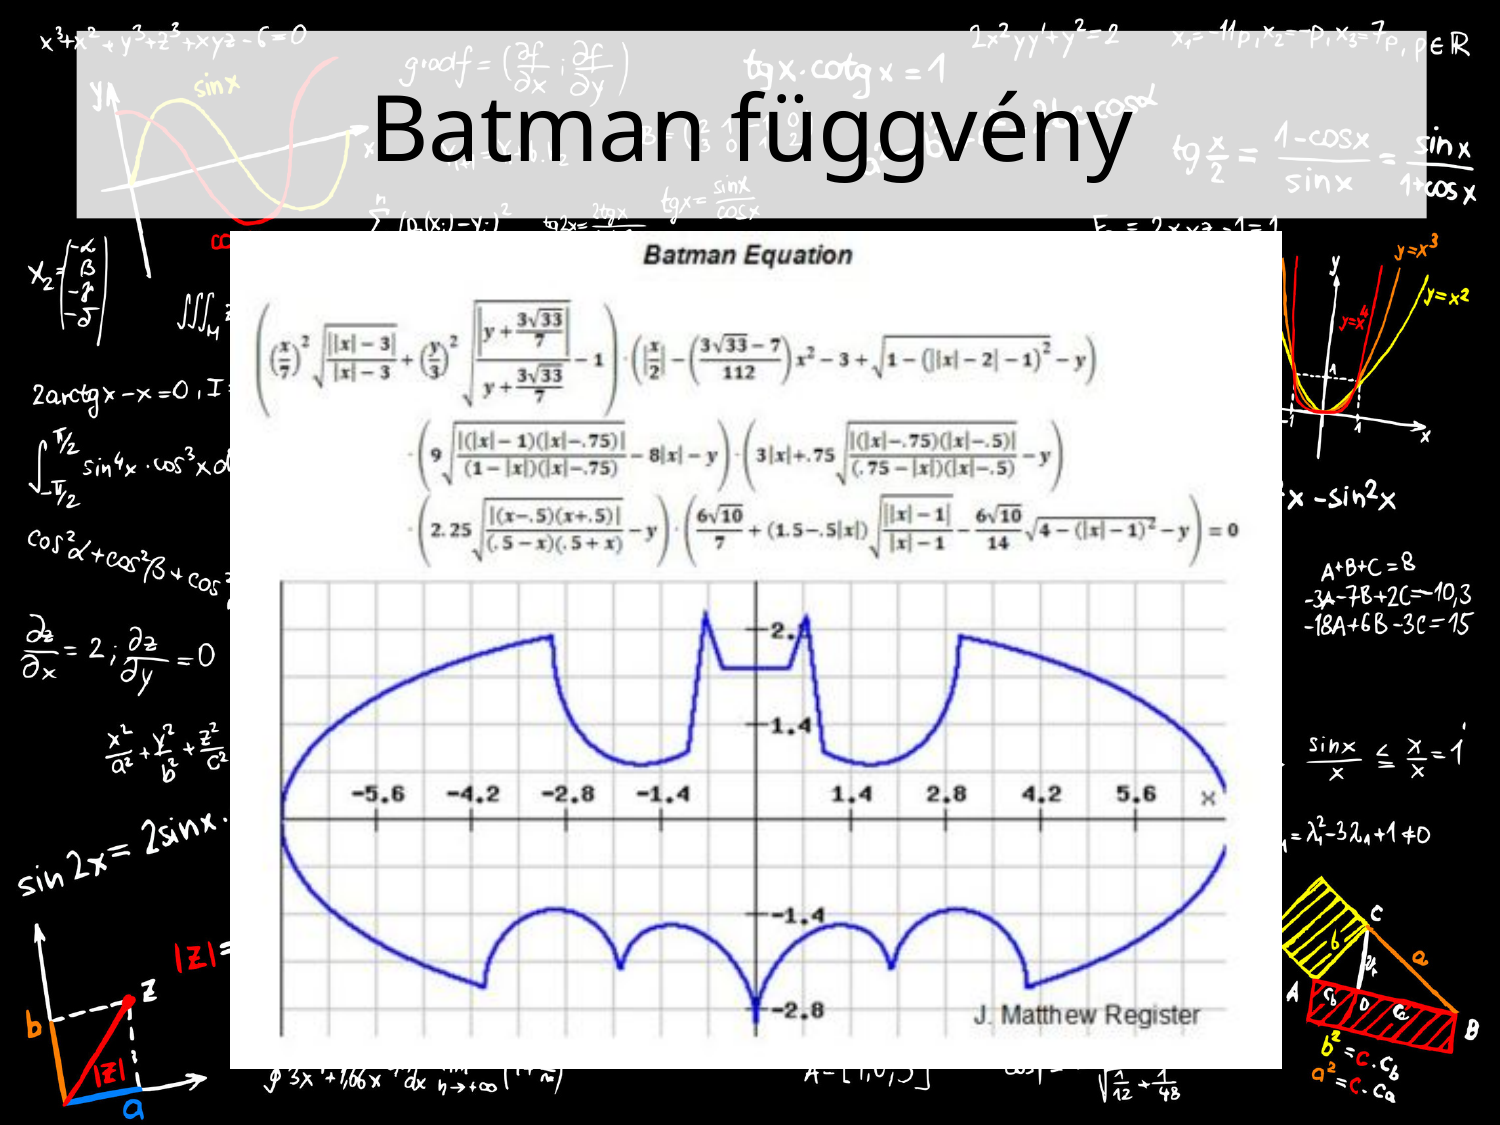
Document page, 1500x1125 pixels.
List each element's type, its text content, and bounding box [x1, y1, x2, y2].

title Batman függvény [76, 30, 1427, 219]
picture [0, 0, 1500, 1125]
